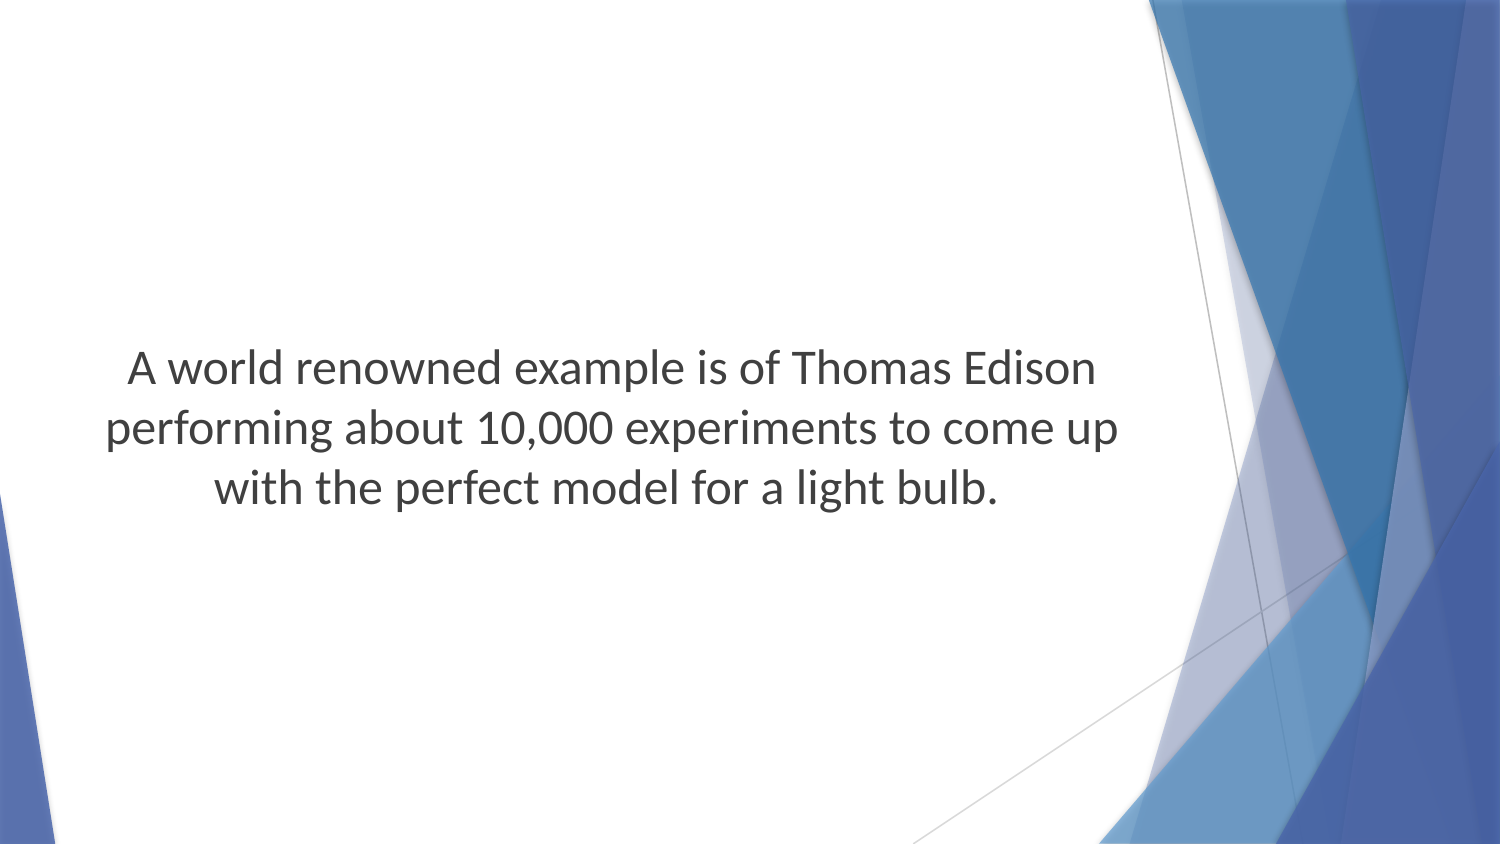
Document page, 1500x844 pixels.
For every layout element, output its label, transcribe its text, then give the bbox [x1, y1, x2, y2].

list A world renowned example is of Thomas Edison performing about 10,000 experiments to come up with the perfect model for a light bulb. [83, 327, 1141, 729]
